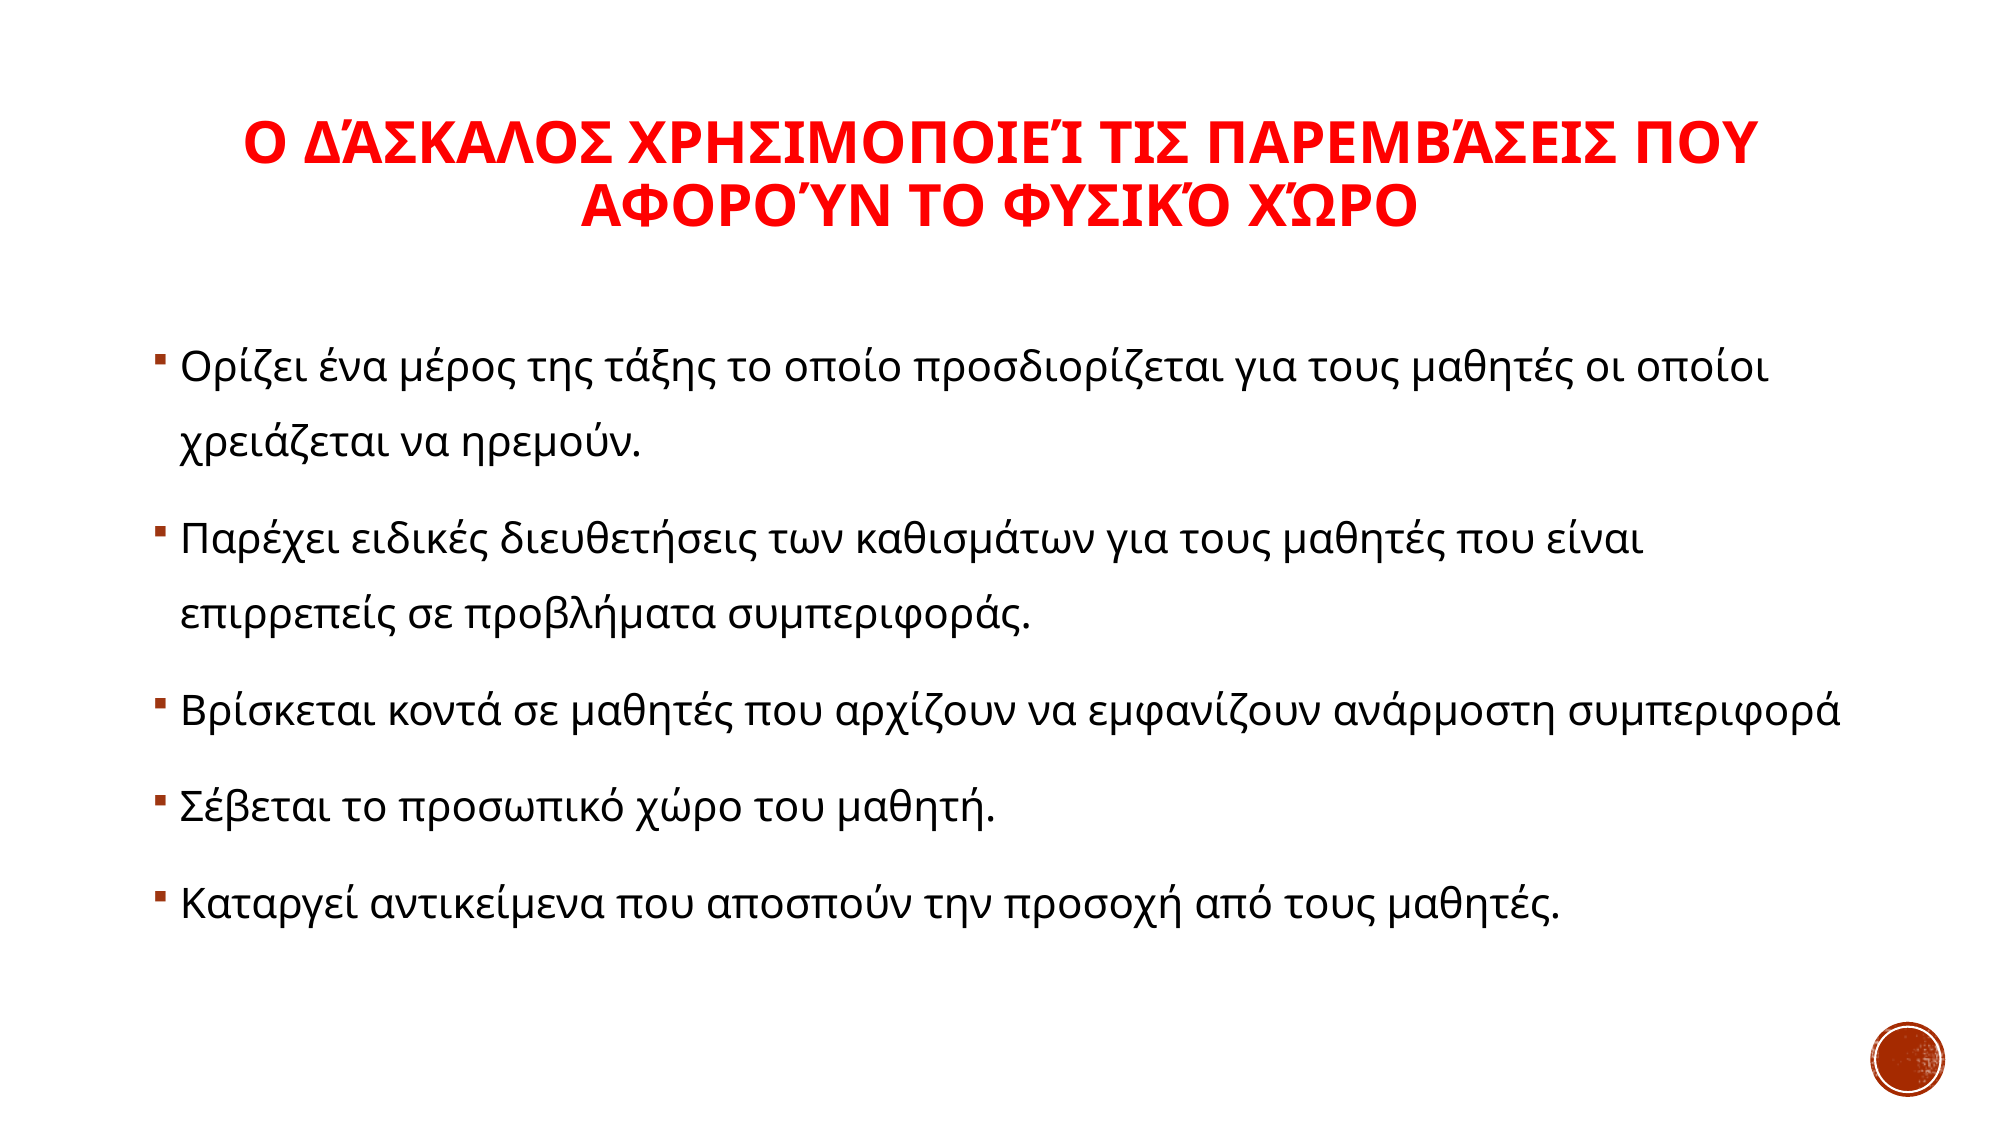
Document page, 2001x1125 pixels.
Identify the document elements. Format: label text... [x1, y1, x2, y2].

list Ορίζει ένα μέρος της τάξης το οποίο προσδιορίζεται για τους μαθητές οι οποίοι χρειάζεται να ηρεμούν. Παρέχει ειδικές διευθετήσεις των καθισμάτων για τους μαθητές που είναι επιρρεπείς σε προβλήματα συμπεριφοράς. Βρίσκεται κοντά σε μαθητές που αρχίζουν να εμφανίζουν ανάρμοστη συμπεριφορά Σέβεται το προσωπικό χώρο του μαθητή. Καταργεί αντικείμενα που αποσπούν την προσοχή από τους μαθητές. [137, 306, 1863, 1014]
title Ο δάσκαλος χρησιμοποιεί τις παρεμβάσεις που αφορούν το φυσικό χώρο [175, 79, 1826, 306]
